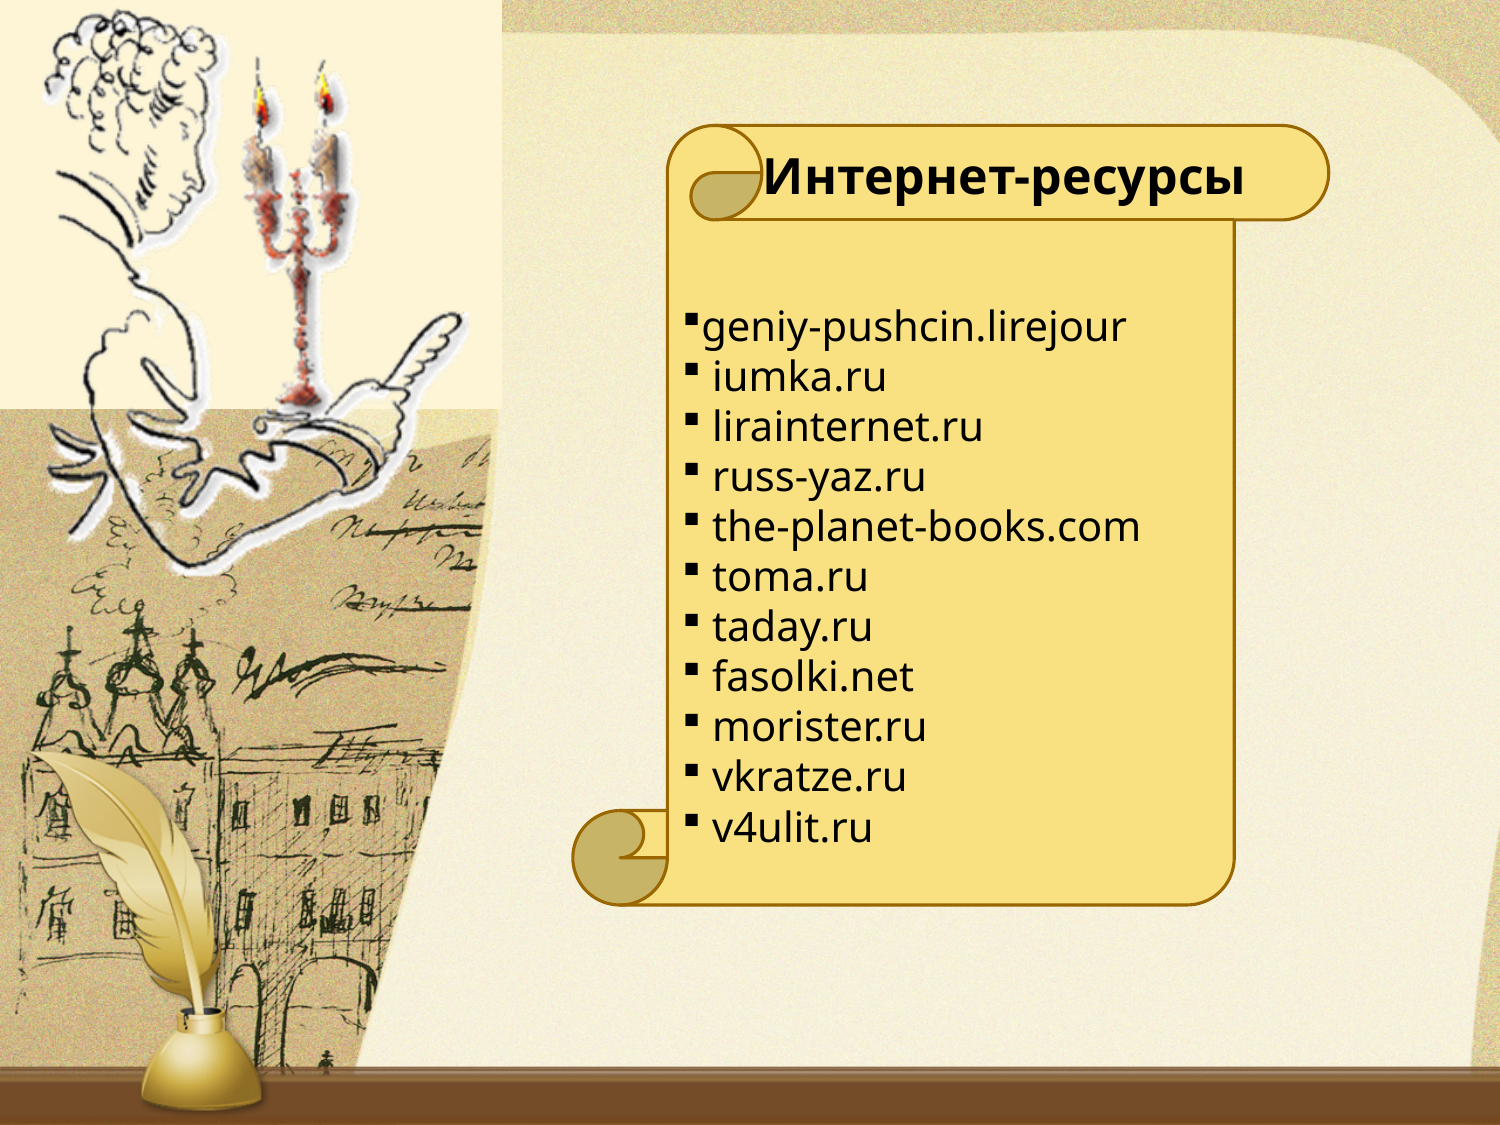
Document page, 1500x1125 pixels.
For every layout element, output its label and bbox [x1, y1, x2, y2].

picture [28, 0, 473, 580]
list [0, 0, 1500, 1125]
